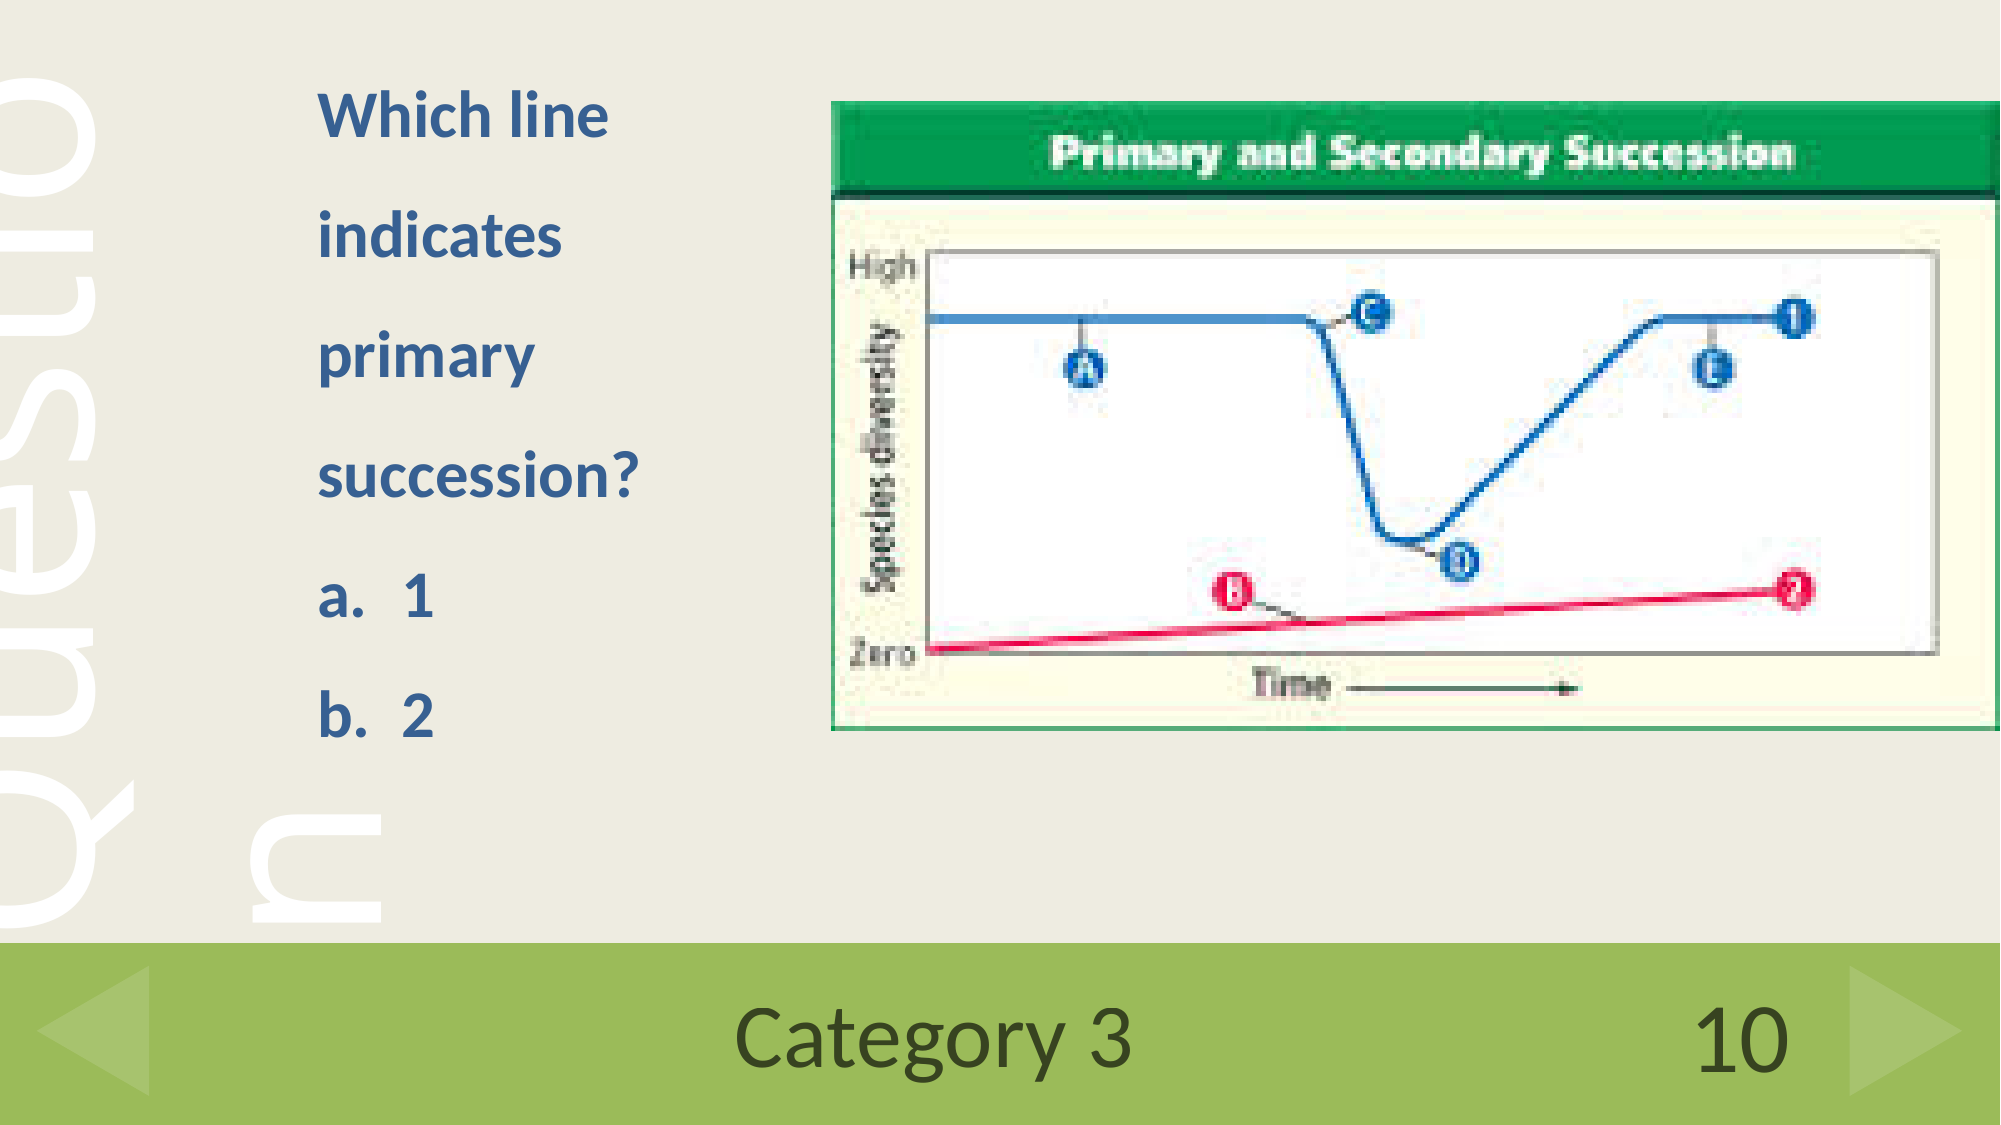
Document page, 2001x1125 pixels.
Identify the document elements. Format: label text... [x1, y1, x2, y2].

title Category 3 [34, 937, 1835, 1125]
list Which line indicates primary succession? 1 2 [302, 53, 800, 808]
picture [830, 101, 2000, 731]
